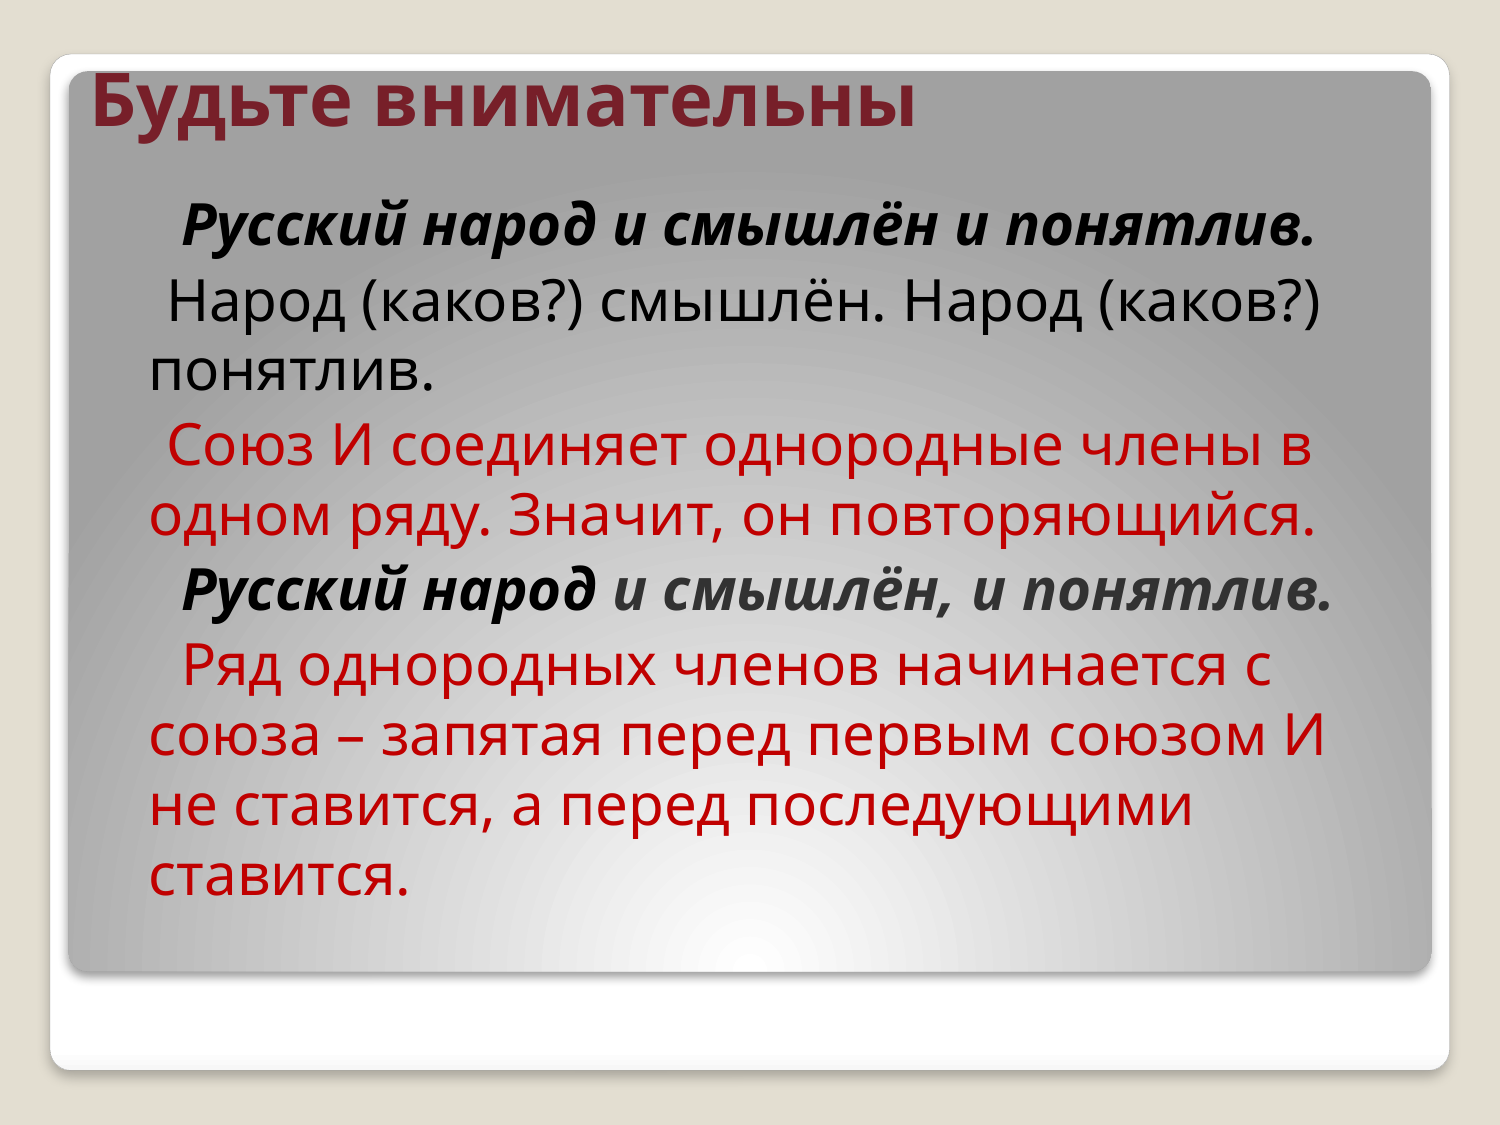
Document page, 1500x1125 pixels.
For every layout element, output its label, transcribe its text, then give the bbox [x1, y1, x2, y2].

list Русский народ и смышлён и понятлив. Народ (каков?) смышлён. Народ (каков?) понятлив. Союз И соединяет однородные члены в одном ряду. Значит, он повторяющийся. Русский народ и смышлён, и понятлив. Ряд однородных членов начинается с союза – запятая перед первым союзом И не ставится, а перед последующими ставится. [75, 172, 1425, 1047]
title Будьте внимательны [75, 45, 1425, 149]
